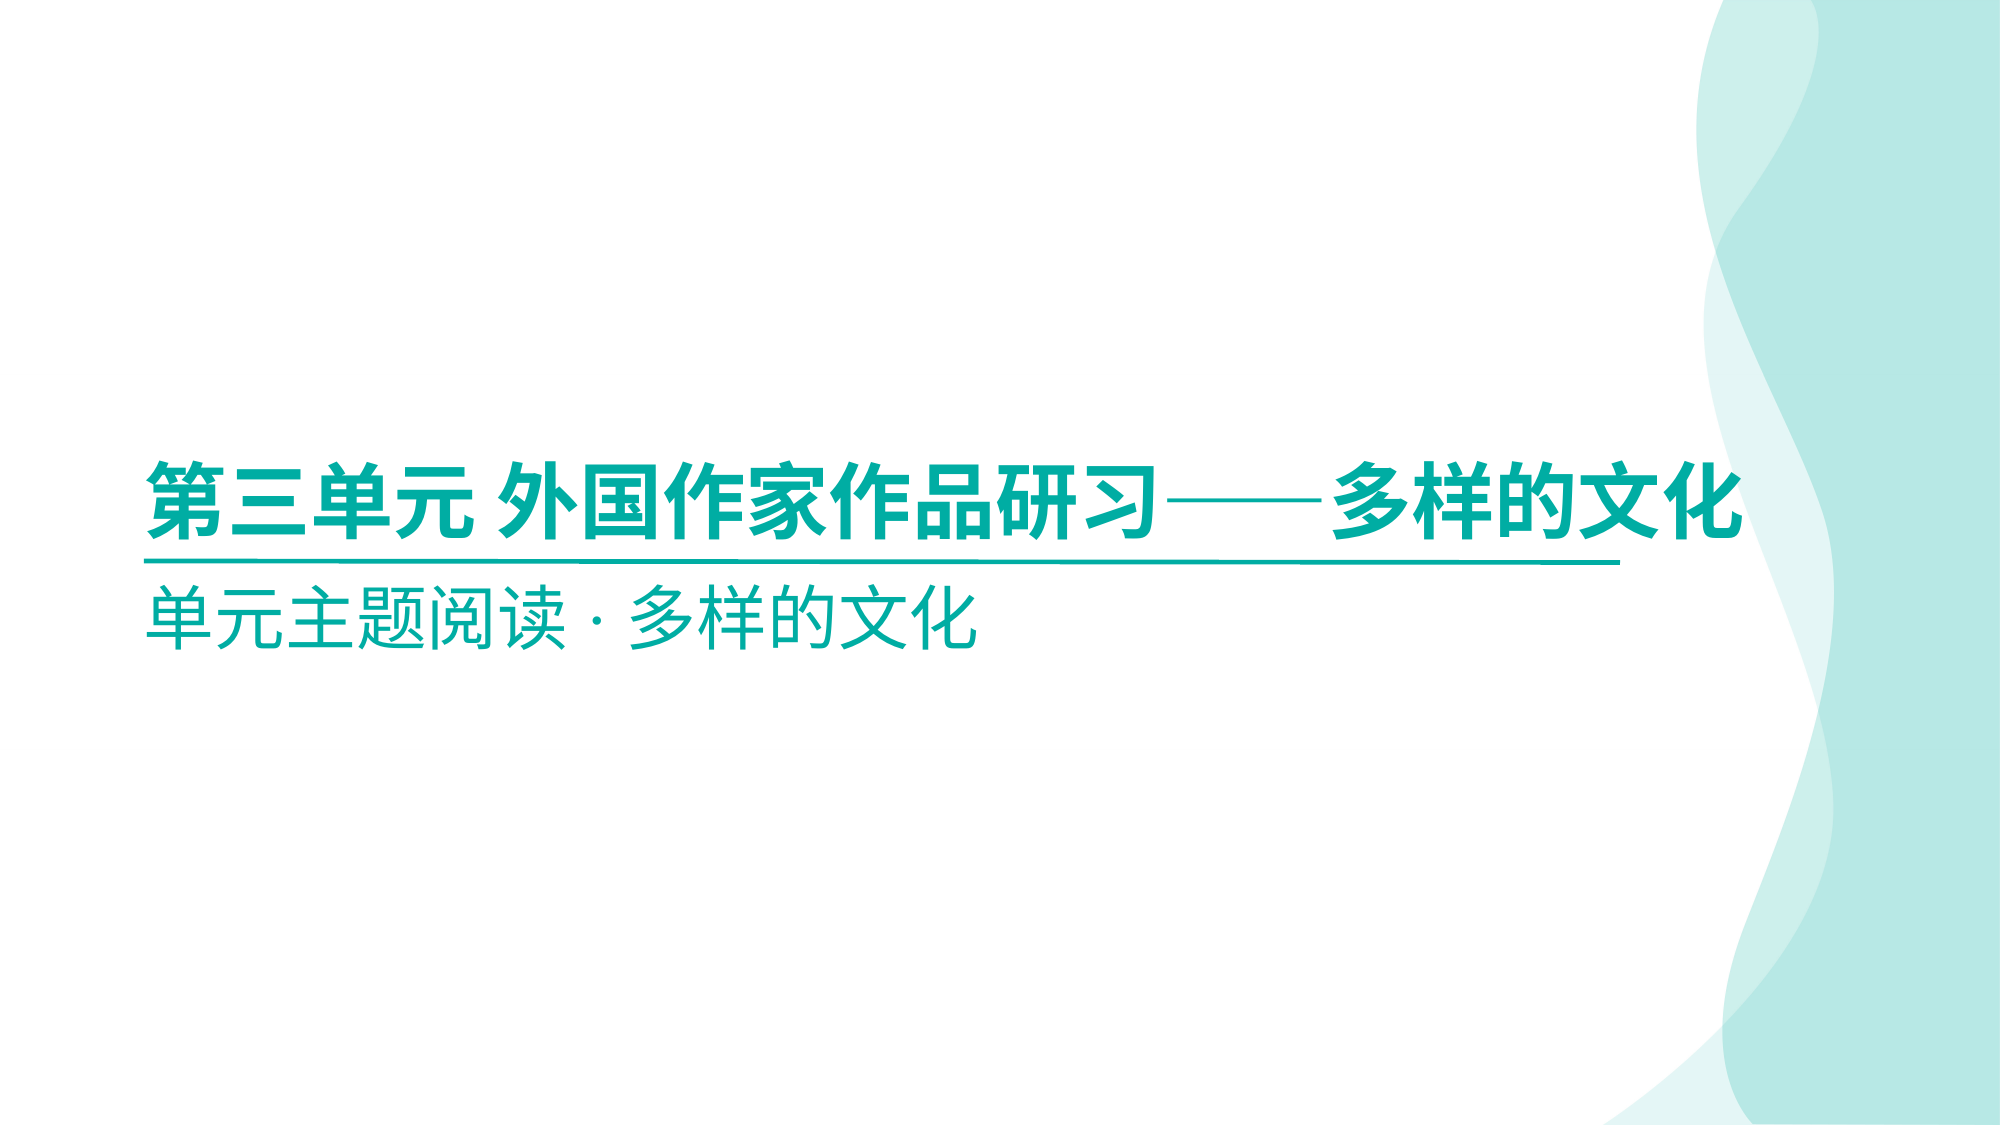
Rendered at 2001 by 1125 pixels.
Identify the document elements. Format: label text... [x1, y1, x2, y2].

picture [0, 0, 2000, 1125]
text_box 单元主题阅读·多样的文化 [143, 572, 1946, 744]
text_box 第三单元 外国作家作品研习——多样的文化 [143, 430, 1946, 549]
